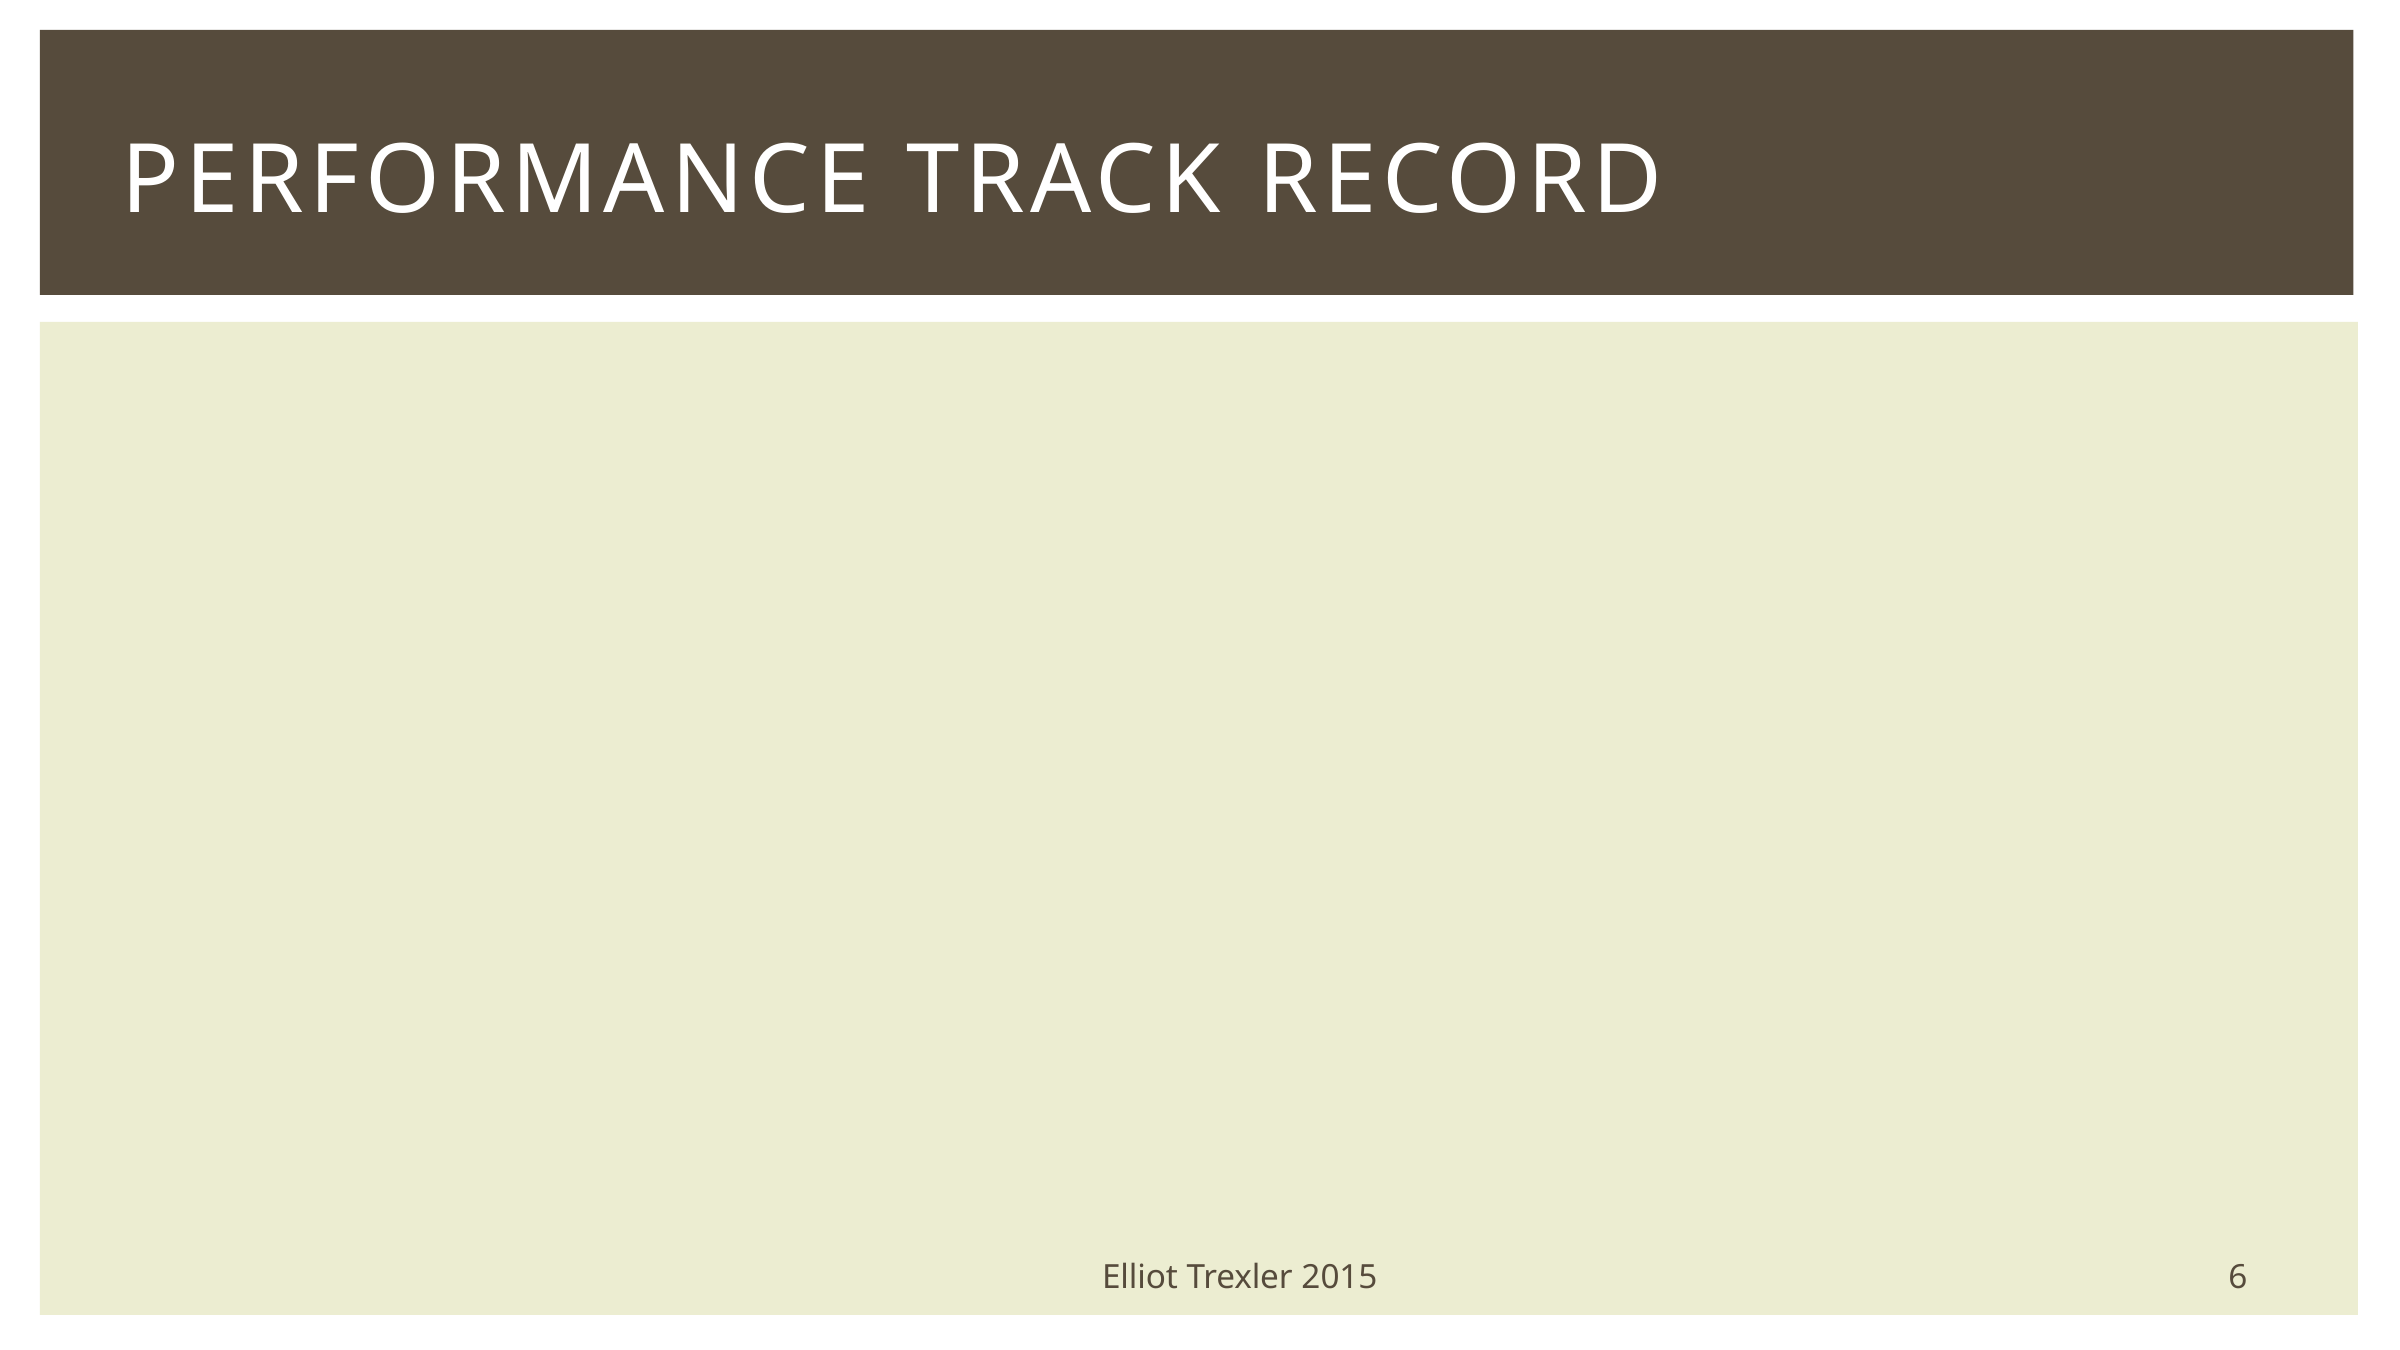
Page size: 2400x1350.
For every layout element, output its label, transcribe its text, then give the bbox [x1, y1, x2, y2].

title Performance track record [99, 70, 2300, 278]
slide_number 6 [2160, 1249, 2316, 1307]
footer Elliot Trexler 2015 [800, 1251, 1680, 1306]
